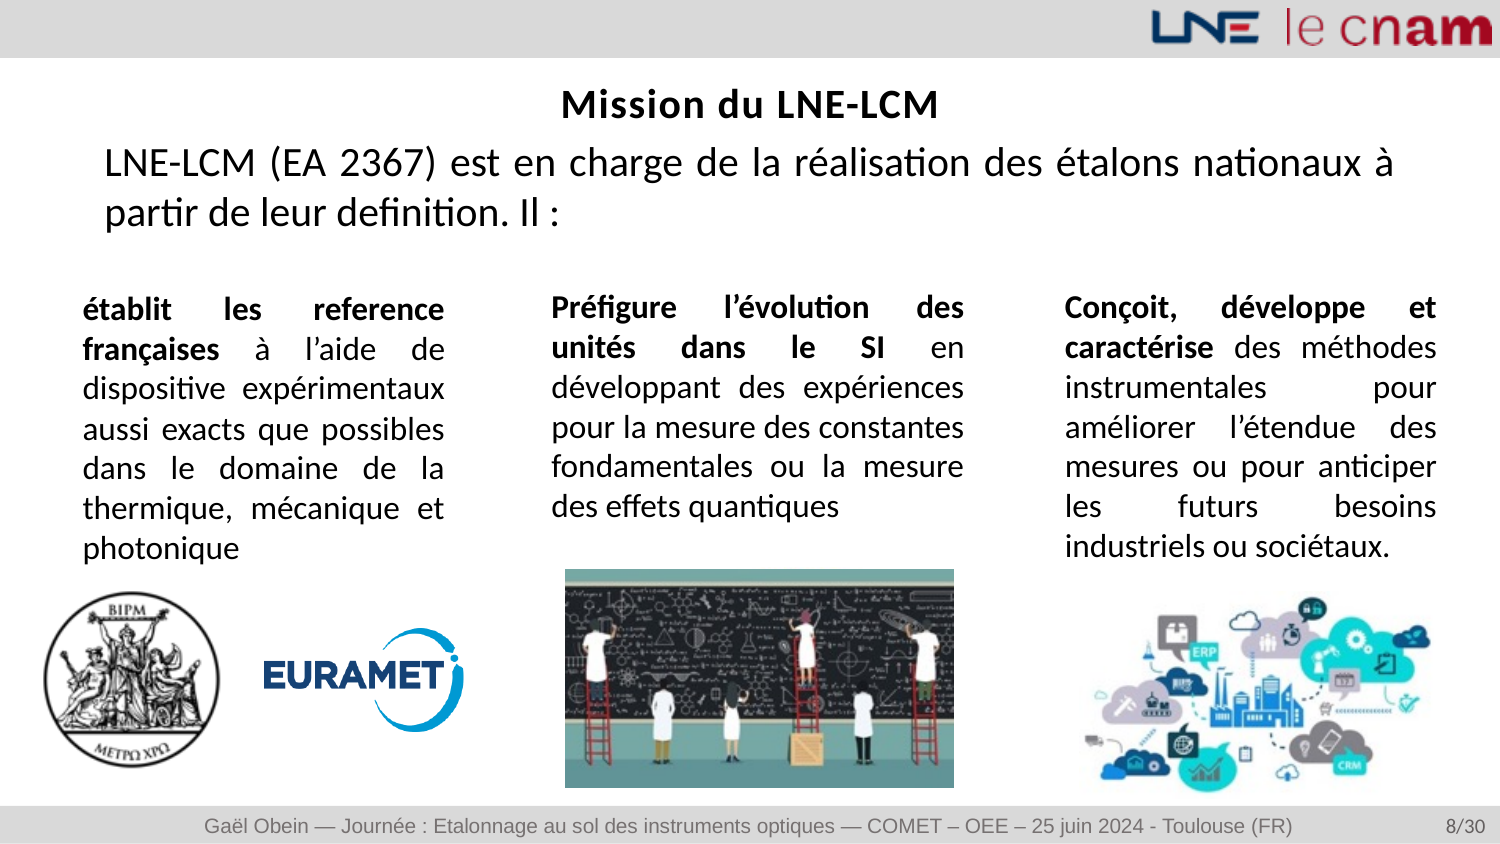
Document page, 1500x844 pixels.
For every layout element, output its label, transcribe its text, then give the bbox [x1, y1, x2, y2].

picture [263, 628, 464, 732]
text_box Mission du LNE-LCM [35, 58, 1465, 153]
picture [1150, 8, 1276, 46]
picture [427, 688, 464, 732]
text_box Conçoit, développe et caractérise des méthodes instrumentales pour améliorer l’étendue des mesures ou pour anticiper les futurs besoins industriels ou sociétaux. [1049, 277, 1452, 572]
picture [565, 567, 954, 788]
text_box Préfigure l’évolution des unités dans le SI en développant des expériences pour la mesure des constantes fondamentales ou la mesure des effets quantiques [536, 277, 980, 532]
picture [42, 590, 222, 770]
picture [1079, 591, 1437, 799]
text_box établit les reference françaises à l’aide de dispositive expérimentaux aussi exacts que possibles dans le domaine de la thermique, mécanique et photonique [67, 279, 461, 574]
text_box LNE-LCM (EA 2367) est en charge de la réalisation des étalons nationaux à partir de leur definition. Il : [89, 153, 1411, 243]
picture [1287, 8, 1492, 46]
